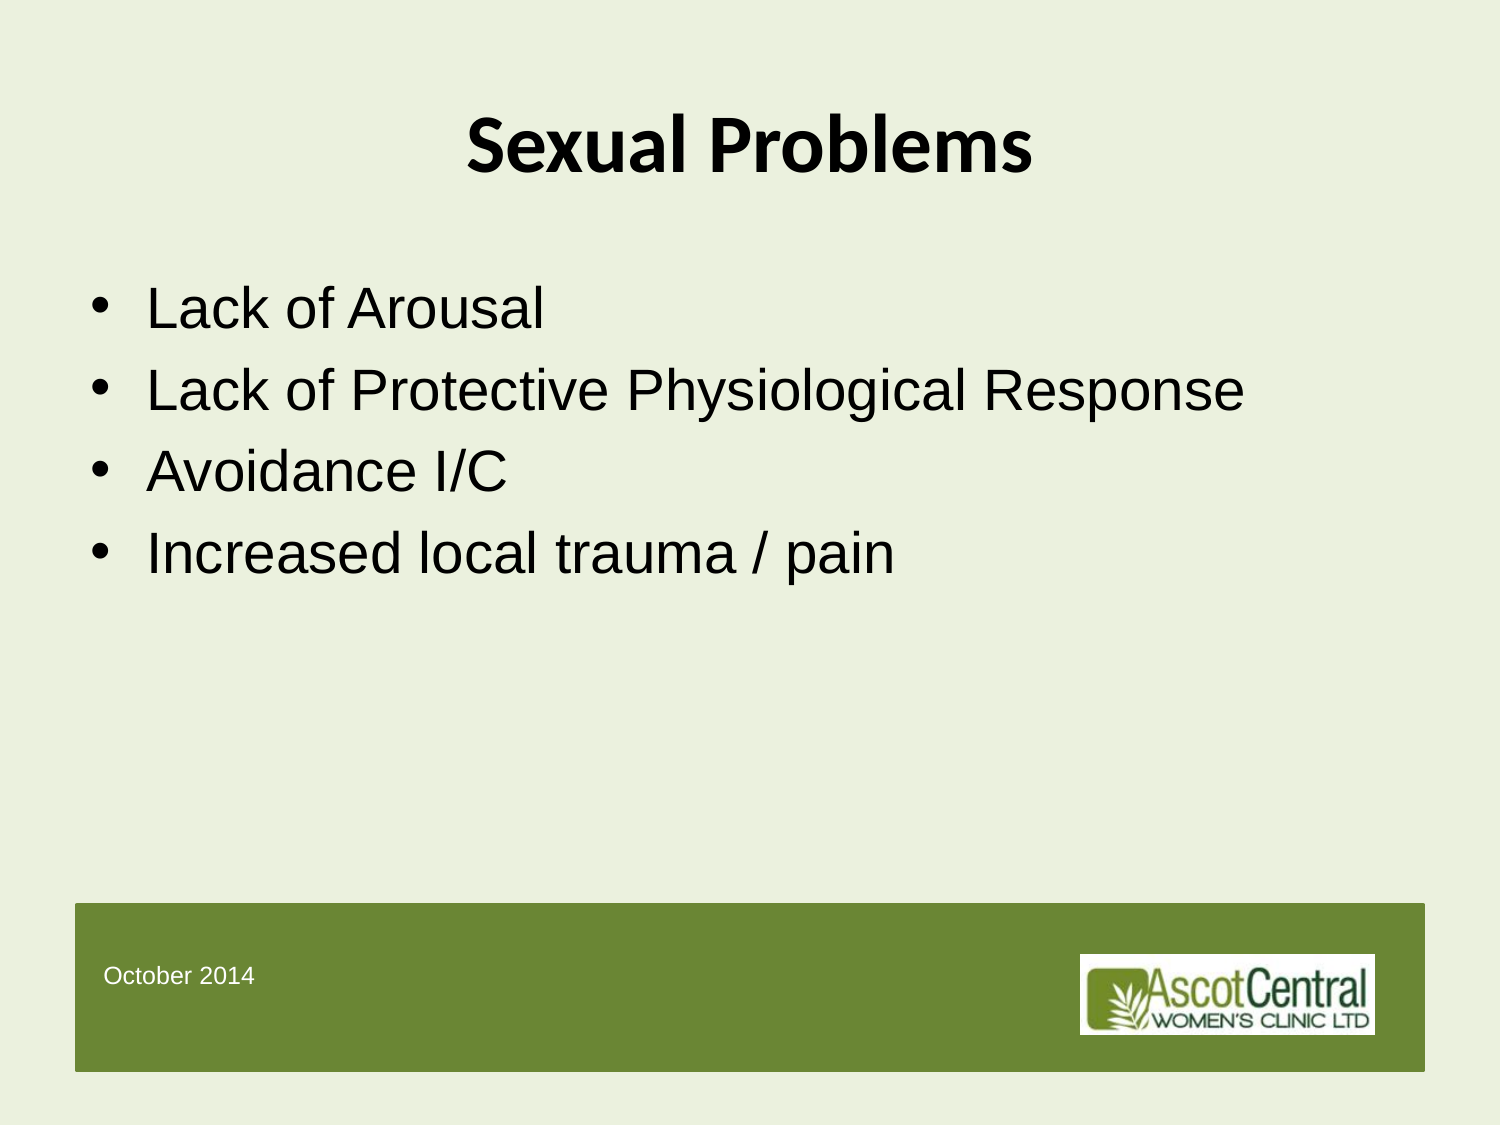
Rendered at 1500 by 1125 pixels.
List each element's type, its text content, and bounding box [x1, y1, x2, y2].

title Sexual Problems [75, 45, 1425, 233]
picture [1080, 1005, 1375, 1035]
list Lack of Arousal Lack of Protective Physiological Response Avoidance I/C Increased local trauma / pain [75, 262, 1425, 1005]
